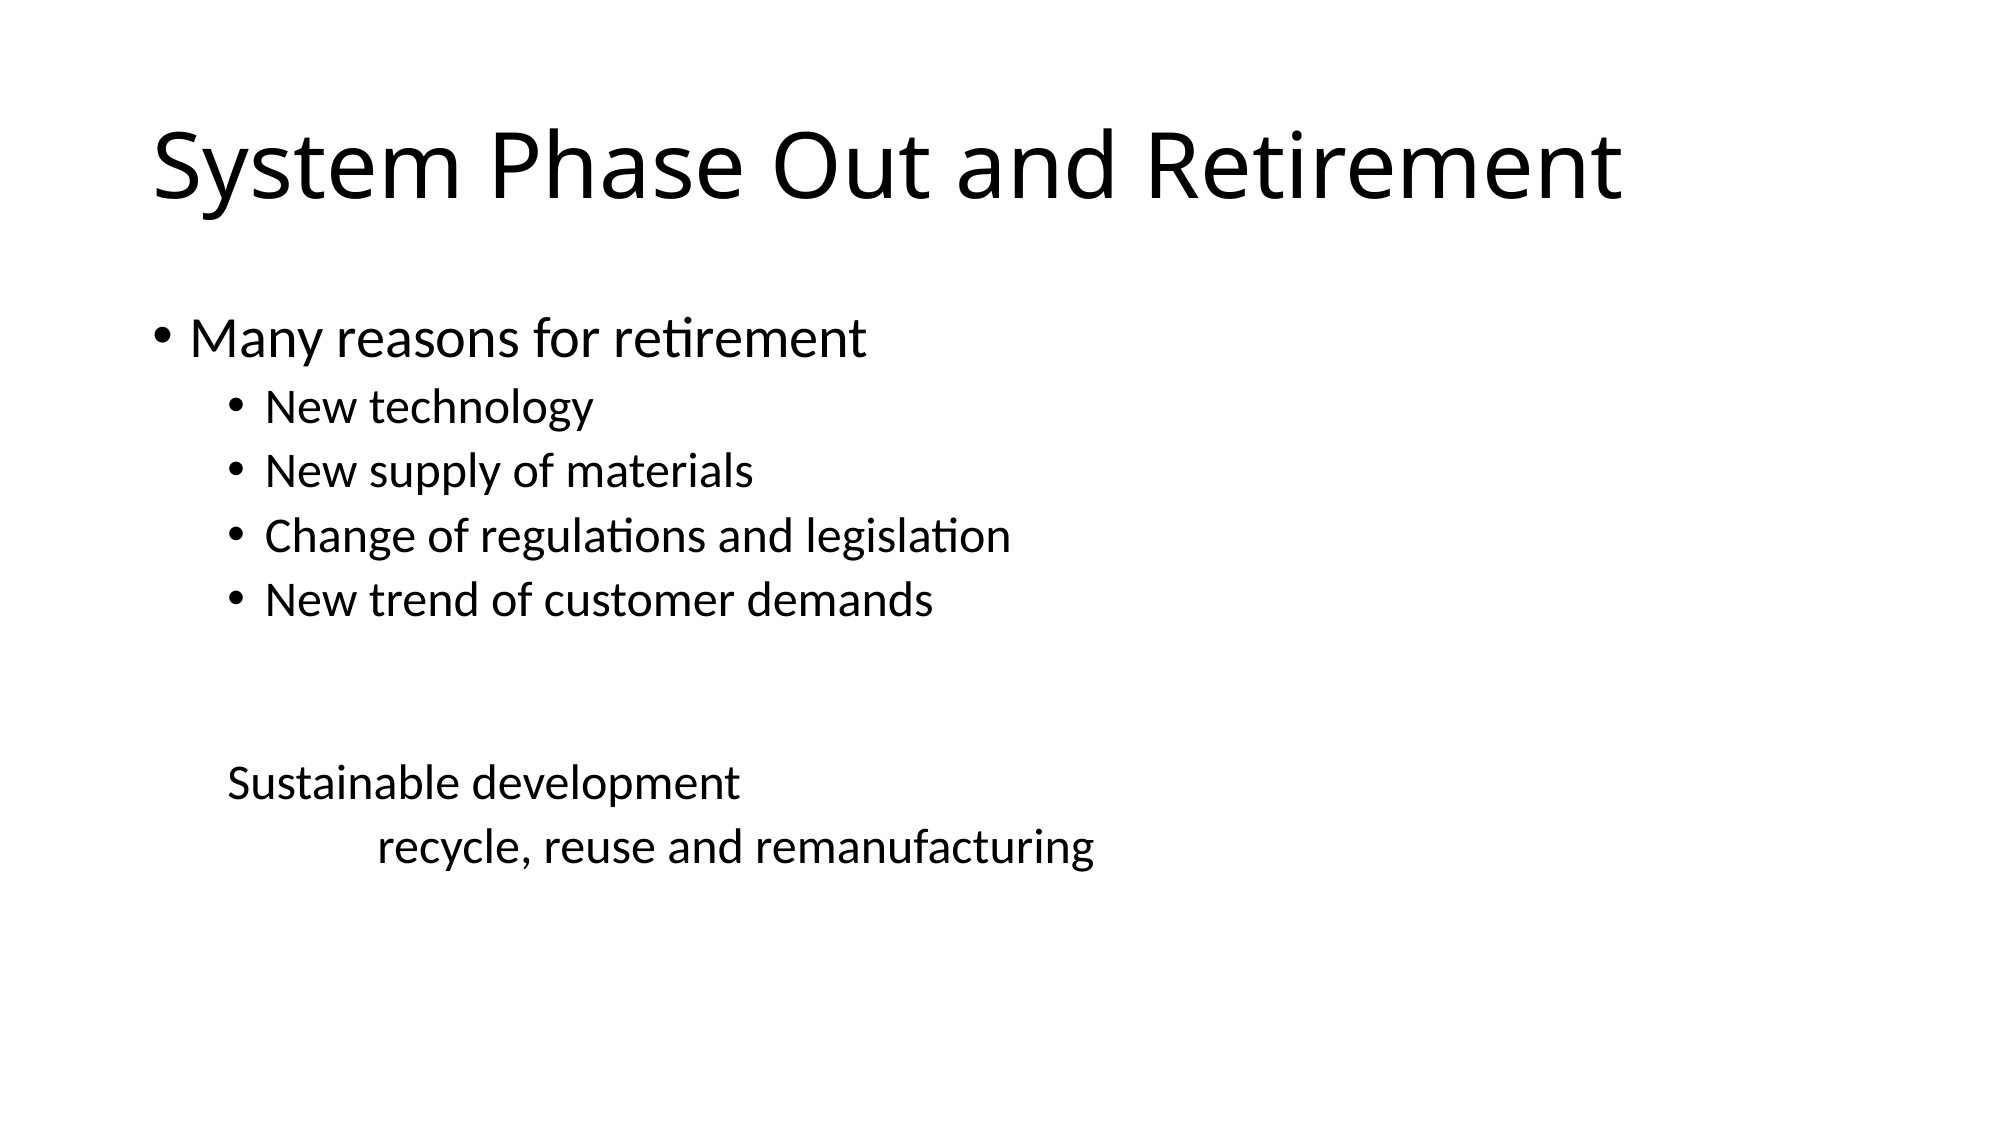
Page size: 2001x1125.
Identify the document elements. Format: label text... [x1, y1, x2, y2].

title System Phase Out and Retirement [137, 59, 1863, 278]
list Many reasons for retirement New technology New supply of materials Change of regulations and legislation New trend of customer demands Sustainable development recycle, reuse and remanufacturing [137, 299, 1863, 1014]
